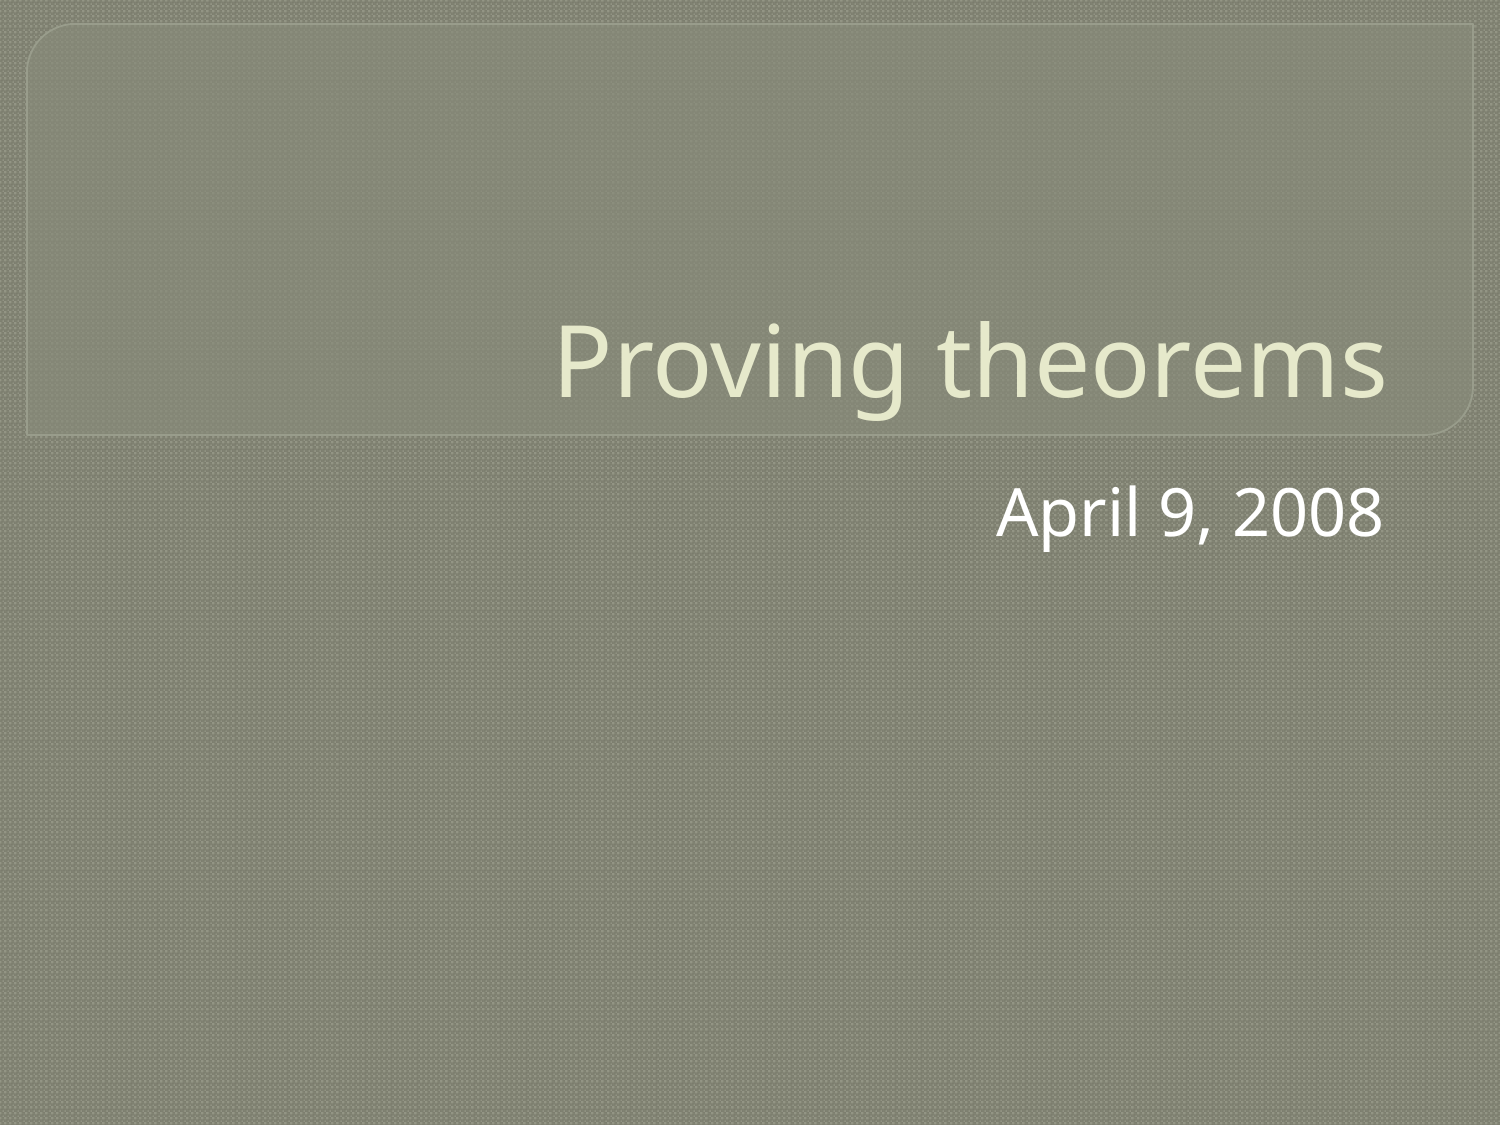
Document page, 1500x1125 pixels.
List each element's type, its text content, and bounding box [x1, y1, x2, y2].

title Proving theorems [76, 62, 1427, 425]
subtitle April 9, 2008 [350, 462, 1427, 750]
